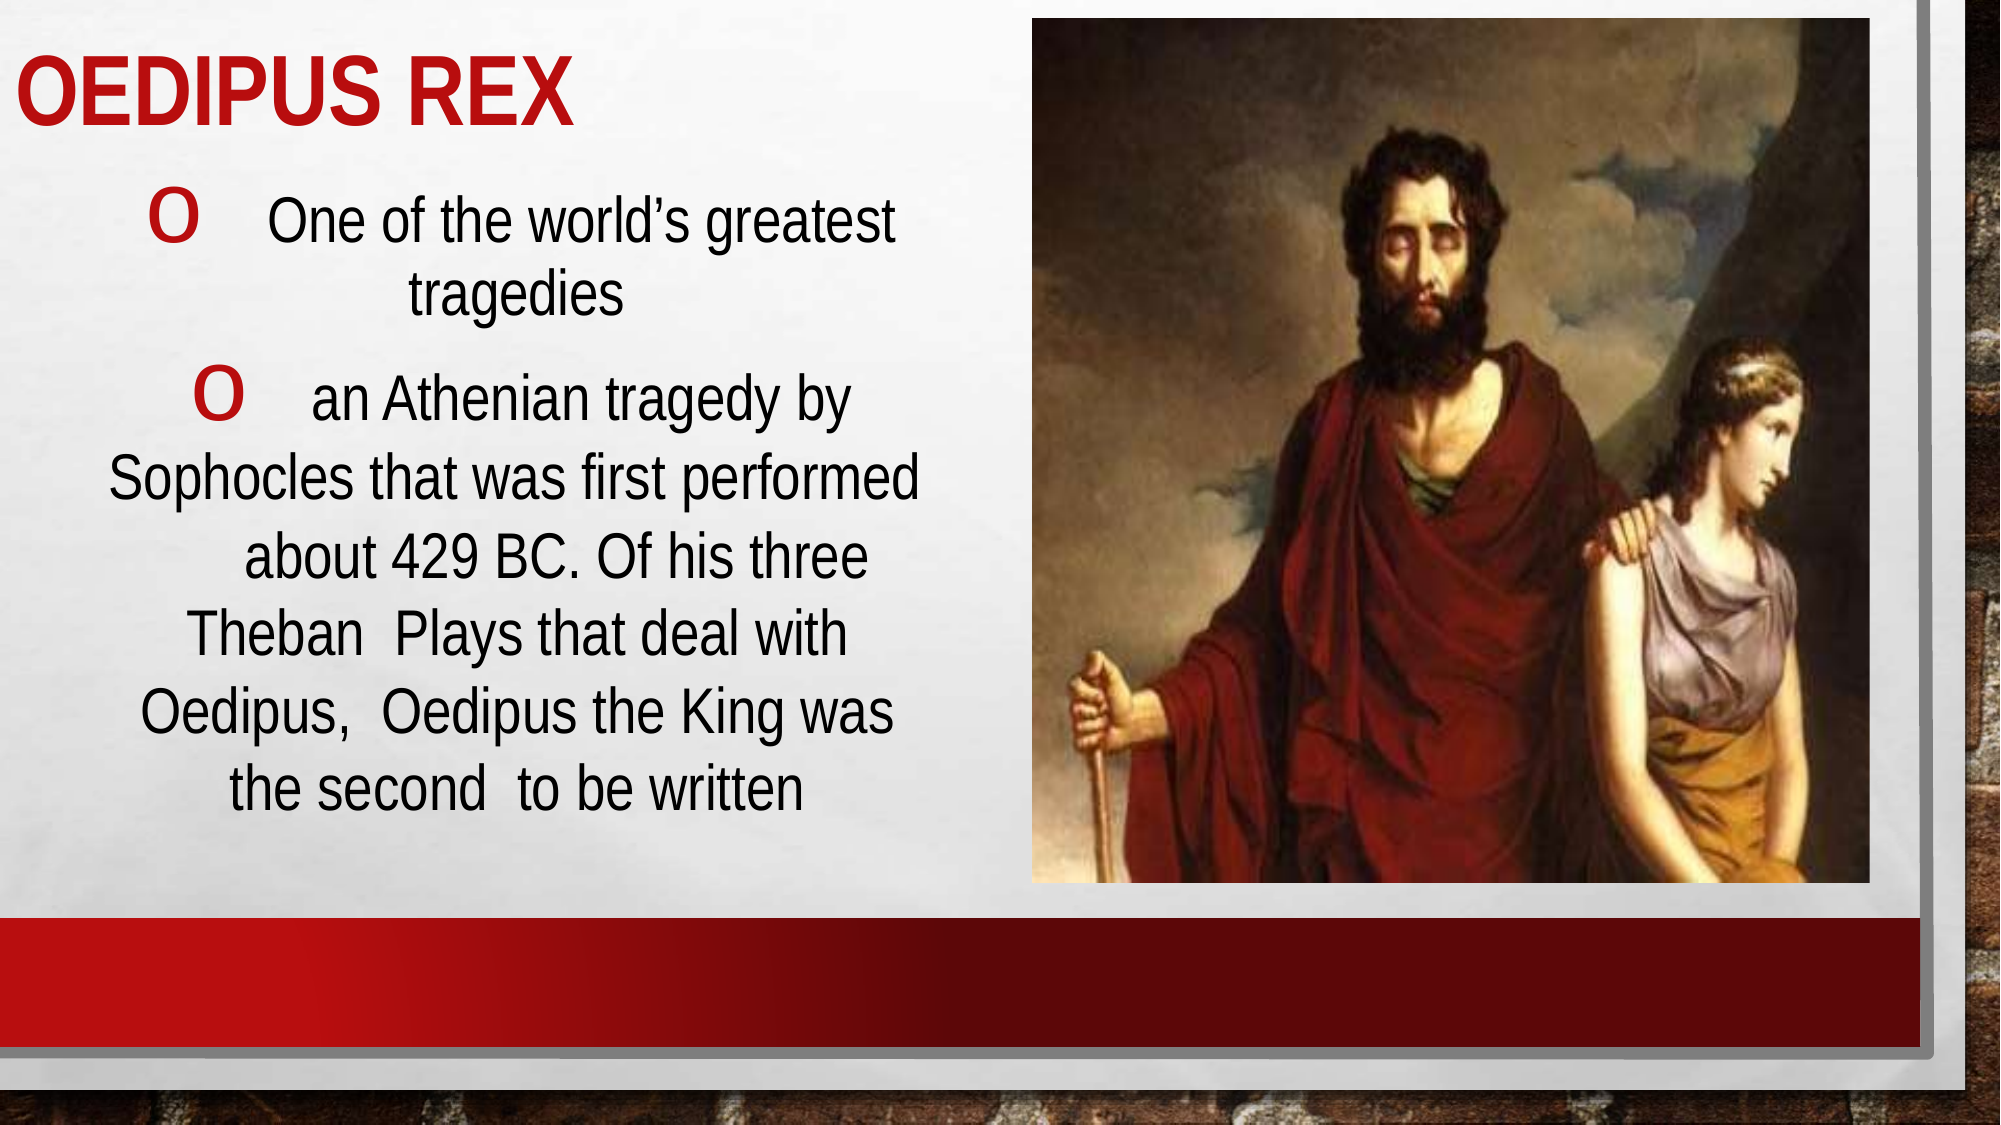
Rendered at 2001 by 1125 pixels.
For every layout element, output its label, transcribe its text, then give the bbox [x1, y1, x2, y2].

text_box [1032, 18, 1870, 883]
text_box o One of the world’s greatest tragedies o an Athenian tragedy by Sophocles that was first performed about 429 BC. Of his three Theban Plays that deal with Oedipus, Oedipus the King was the second to be written [103, 180, 930, 824]
picture [0, 0, 2000, 1125]
title OEDIPUS REX [12, 23, 578, 214]
picture [0, 0, 1921, 1047]
